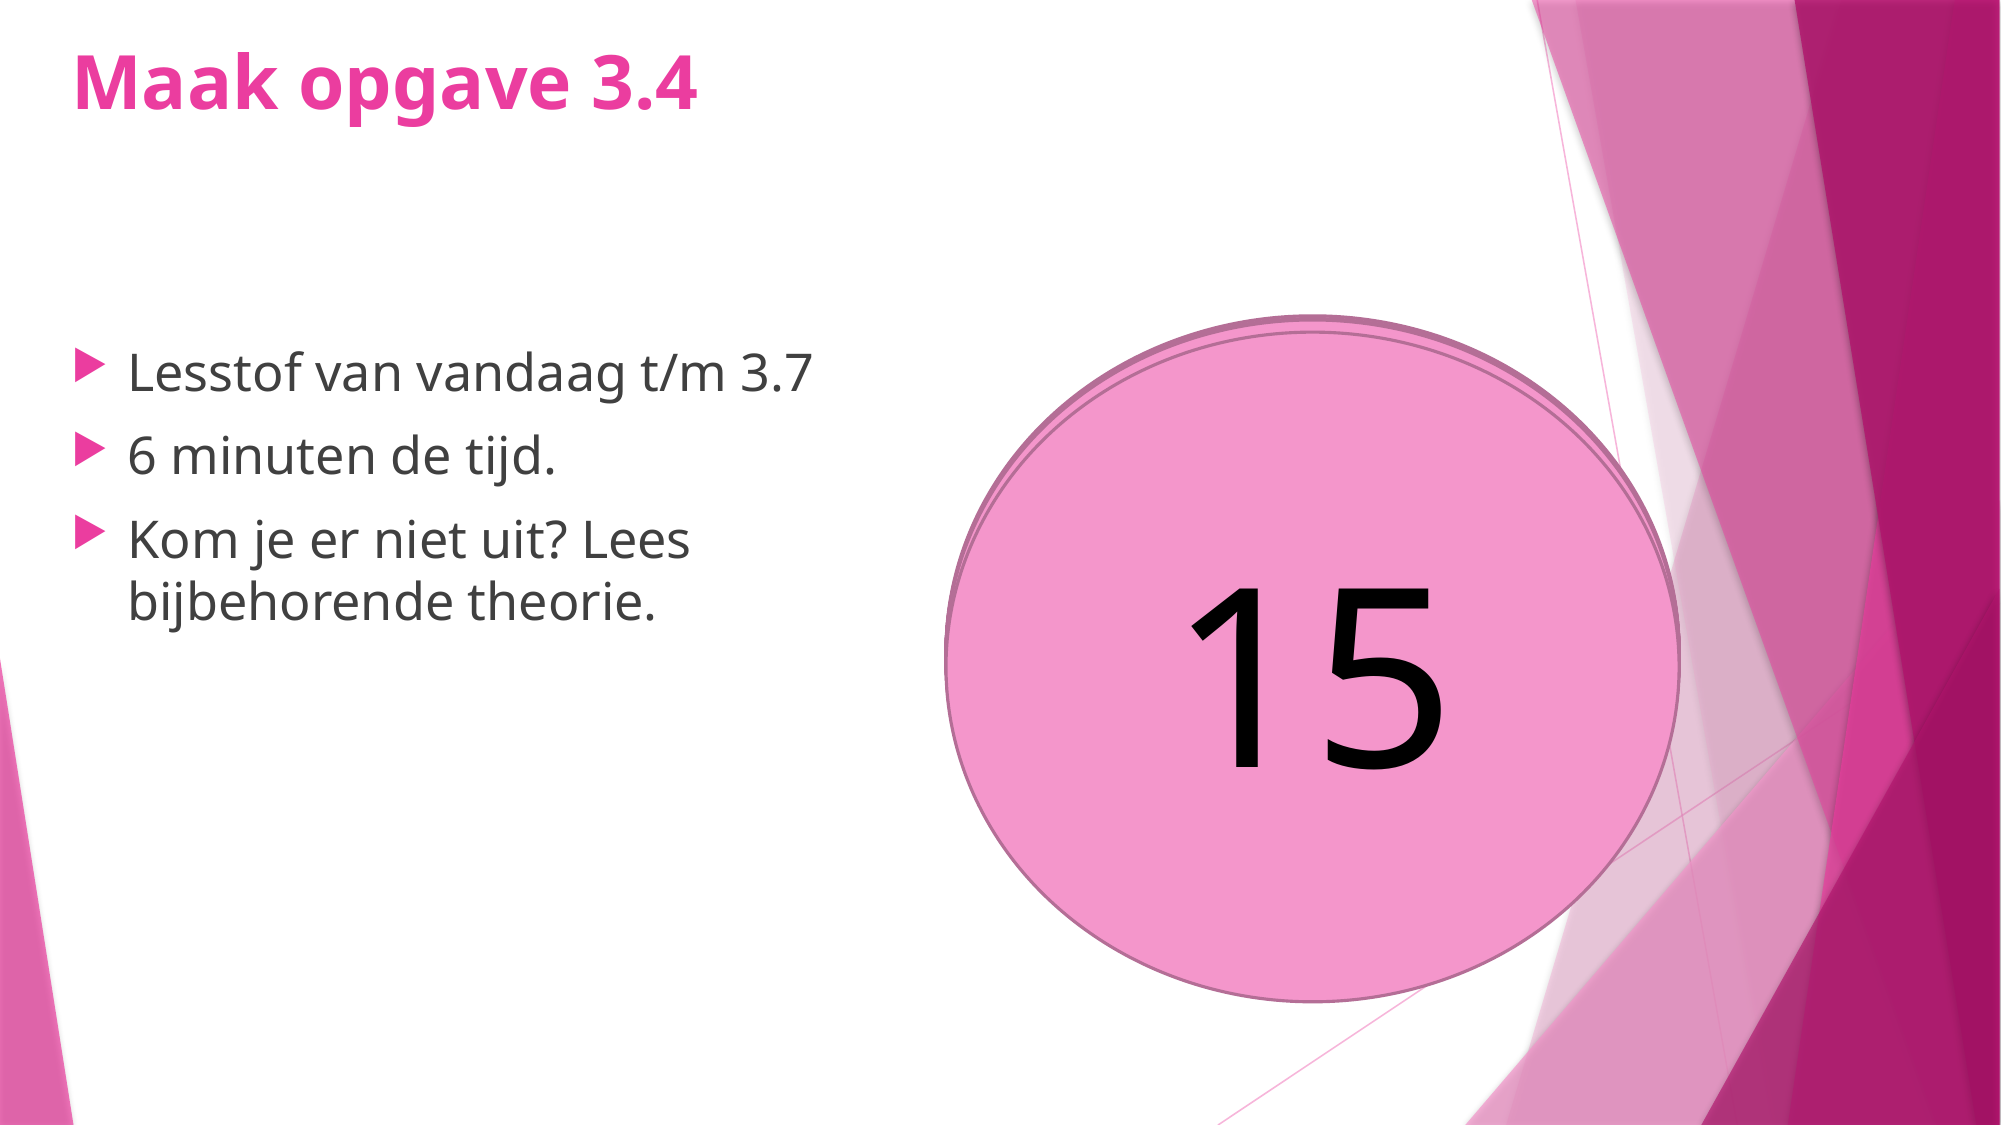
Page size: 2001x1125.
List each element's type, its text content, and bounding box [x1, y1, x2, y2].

title Maak opgave 3.4 [56, 27, 1522, 319]
text_box 15 [944, 330, 1681, 1004]
list Lesstof van vandaag t/m 3.7 6 minuten de tijd. Kom je er niet uit? Lees bijbehorende theorie. [56, 332, 865, 1112]
text_box 14 [944, 318, 1681, 648]
text_box 10 [959, 314, 1668, 562]
